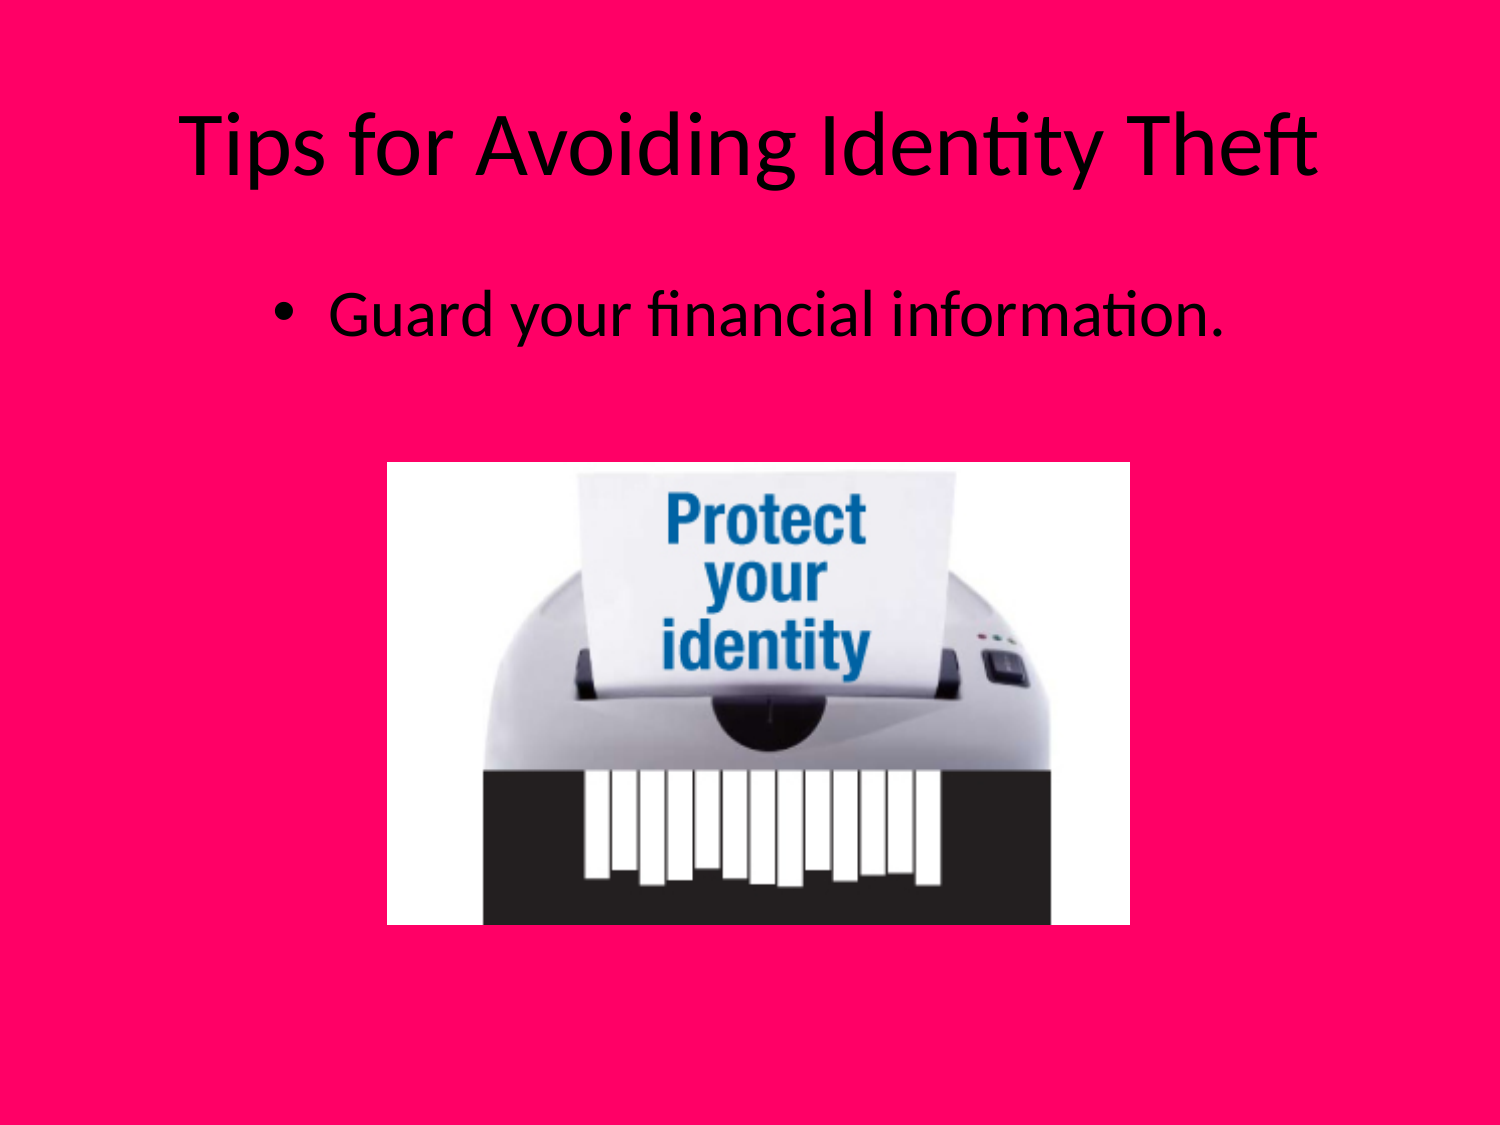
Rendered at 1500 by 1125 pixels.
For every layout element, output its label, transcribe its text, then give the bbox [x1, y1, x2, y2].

title Tips for Avoiding Identity Theft [75, 45, 1425, 233]
list Guard your financial information. [75, 262, 1425, 1005]
picture [387, 462, 1130, 926]
